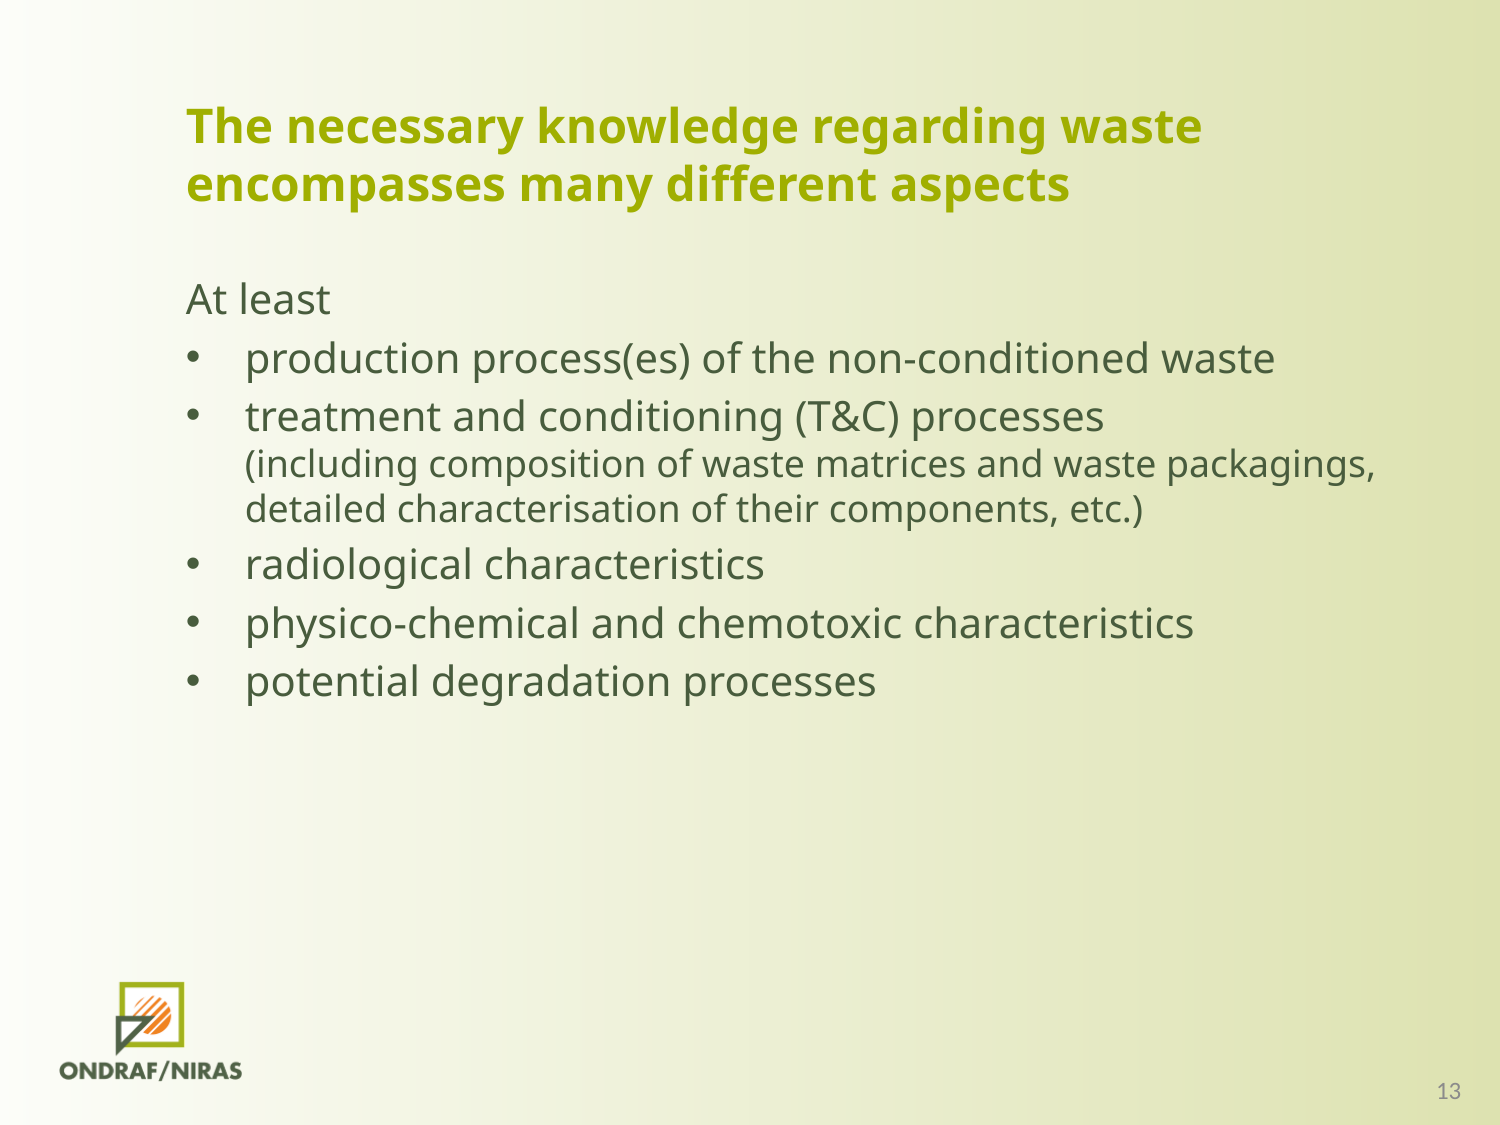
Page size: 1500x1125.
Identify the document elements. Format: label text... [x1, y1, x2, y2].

picture [53, 975, 246, 1085]
list At least production process(es) of the non-conditioned waste treatment and conditioning (T&C) processes (including composition of waste matrices and waste packagings, detailed characterisation of their components, etc.) radiological characteristics physico-chemical and chemotoxic characteristics potential degradation processes [171, 265, 1500, 998]
list The necessary knowledge regarding waste encompasses many different aspects [171, 88, 1483, 265]
